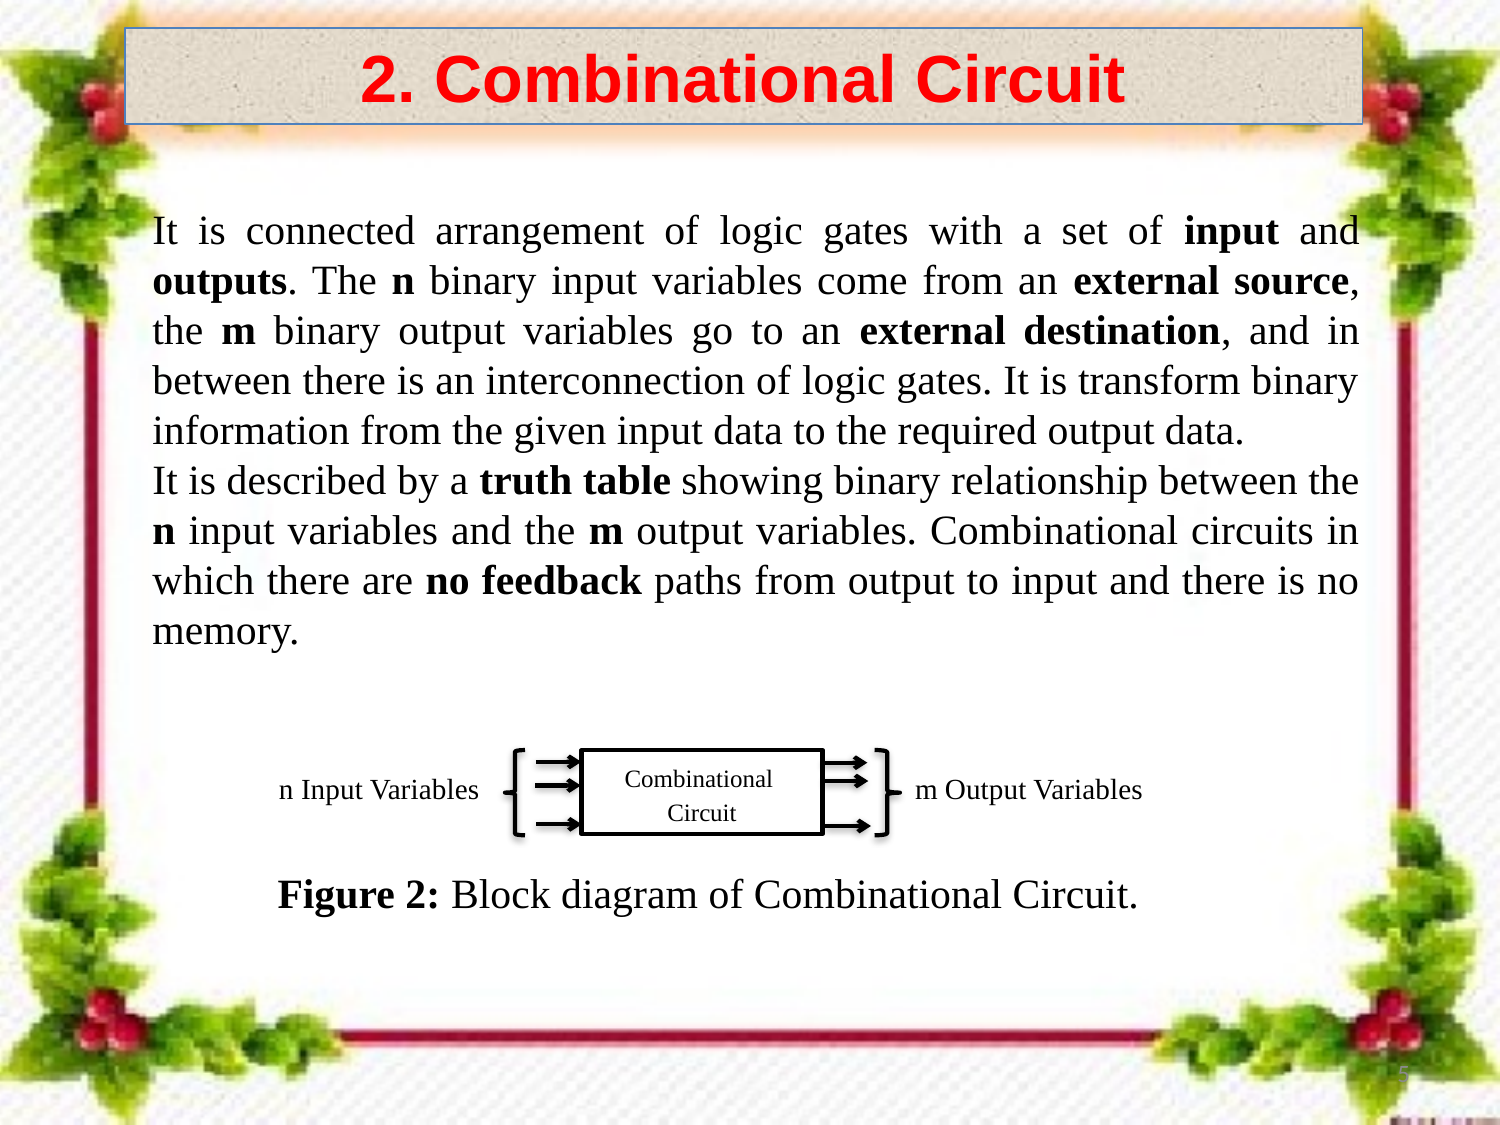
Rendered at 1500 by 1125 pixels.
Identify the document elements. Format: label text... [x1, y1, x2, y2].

text_box n Input Variables [263, 763, 500, 813]
slide_number 5 [1074, 1042, 1425, 1103]
text_box It is connected arrangement of logic gates with a set of input and outputs. The n binary input variables come from an external source, the m binary output variables go to an external destination, and in between there is an interconnection of logic gates. It is transform binary information from the given input data to the required output data. It is described by a truth table showing binary relationship between the n input variables and the m output variables. Combinational circuits in which there are no feedback paths from output to input and there is no memory. [137, 195, 1375, 661]
text_box 2. Combinational Circuit [124, 27, 1363, 125]
picture [0, 0, 1500, 1125]
text_box [874, 747, 900, 838]
text_box Figure 2: Block diagram of Combinational Circuit. [262, 859, 1188, 925]
text_box [502, 747, 526, 838]
text_box Combinational Circuit [579, 748, 825, 836]
text_box m Output Variables [900, 762, 1238, 813]
